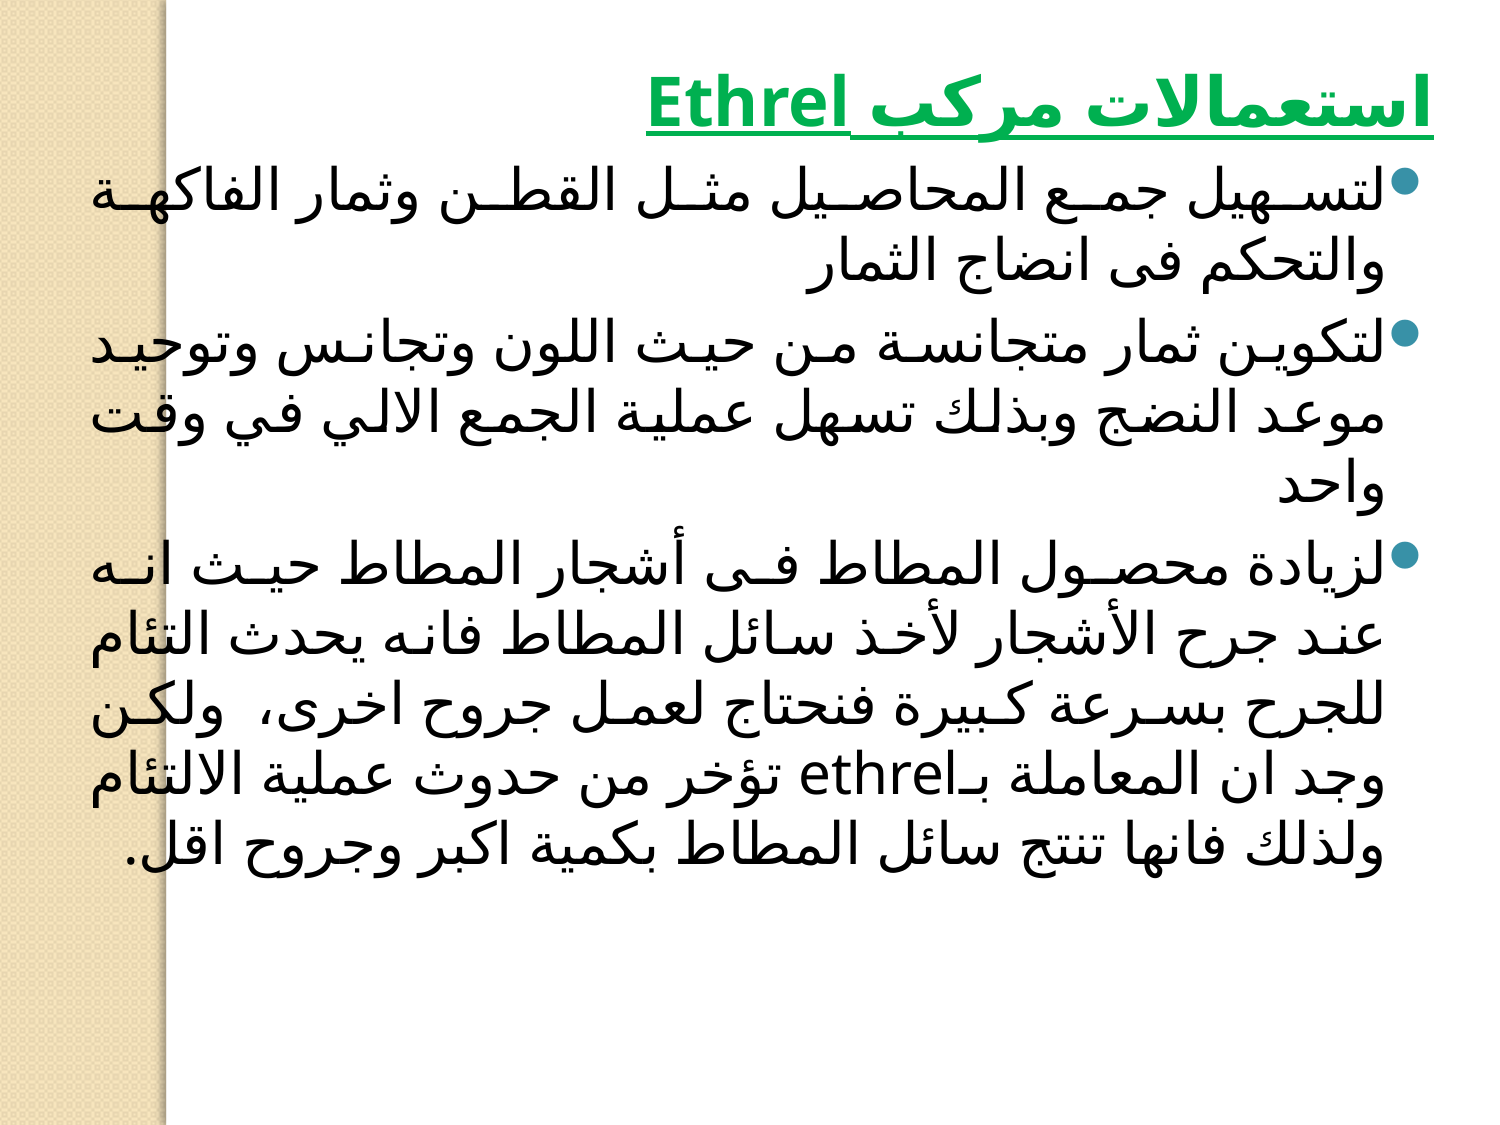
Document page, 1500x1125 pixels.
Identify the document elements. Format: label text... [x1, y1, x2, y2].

text_box استعمالات مركب Ethrel لتسھیل جمع المحاصیل مثل القطن وثمار الفاكھة والتحكم فى انضاج الثمار لتكوين ثمار متجانسة من حيث اللون وتجانس وتوحيد موعد النضج وبذلك تسهل عملية الجمع الالي في وقت واحد لزیادة محصول المطاط فى أشجار المطاط حيث انه عند جرح الأشجار لأخذ سائل المطاط فانه يحدث التئام للجرح بسرعة كبيرة فنحتاج لعمل جروح اخرى، ولكن وجد ان المعاملة بـethrel تؤخر من حدوث عملية الالتئام ولذلك فانها تنتج سائل المطاط بكمية اكبر وجروح اقل. [75, 49, 1463, 1005]
